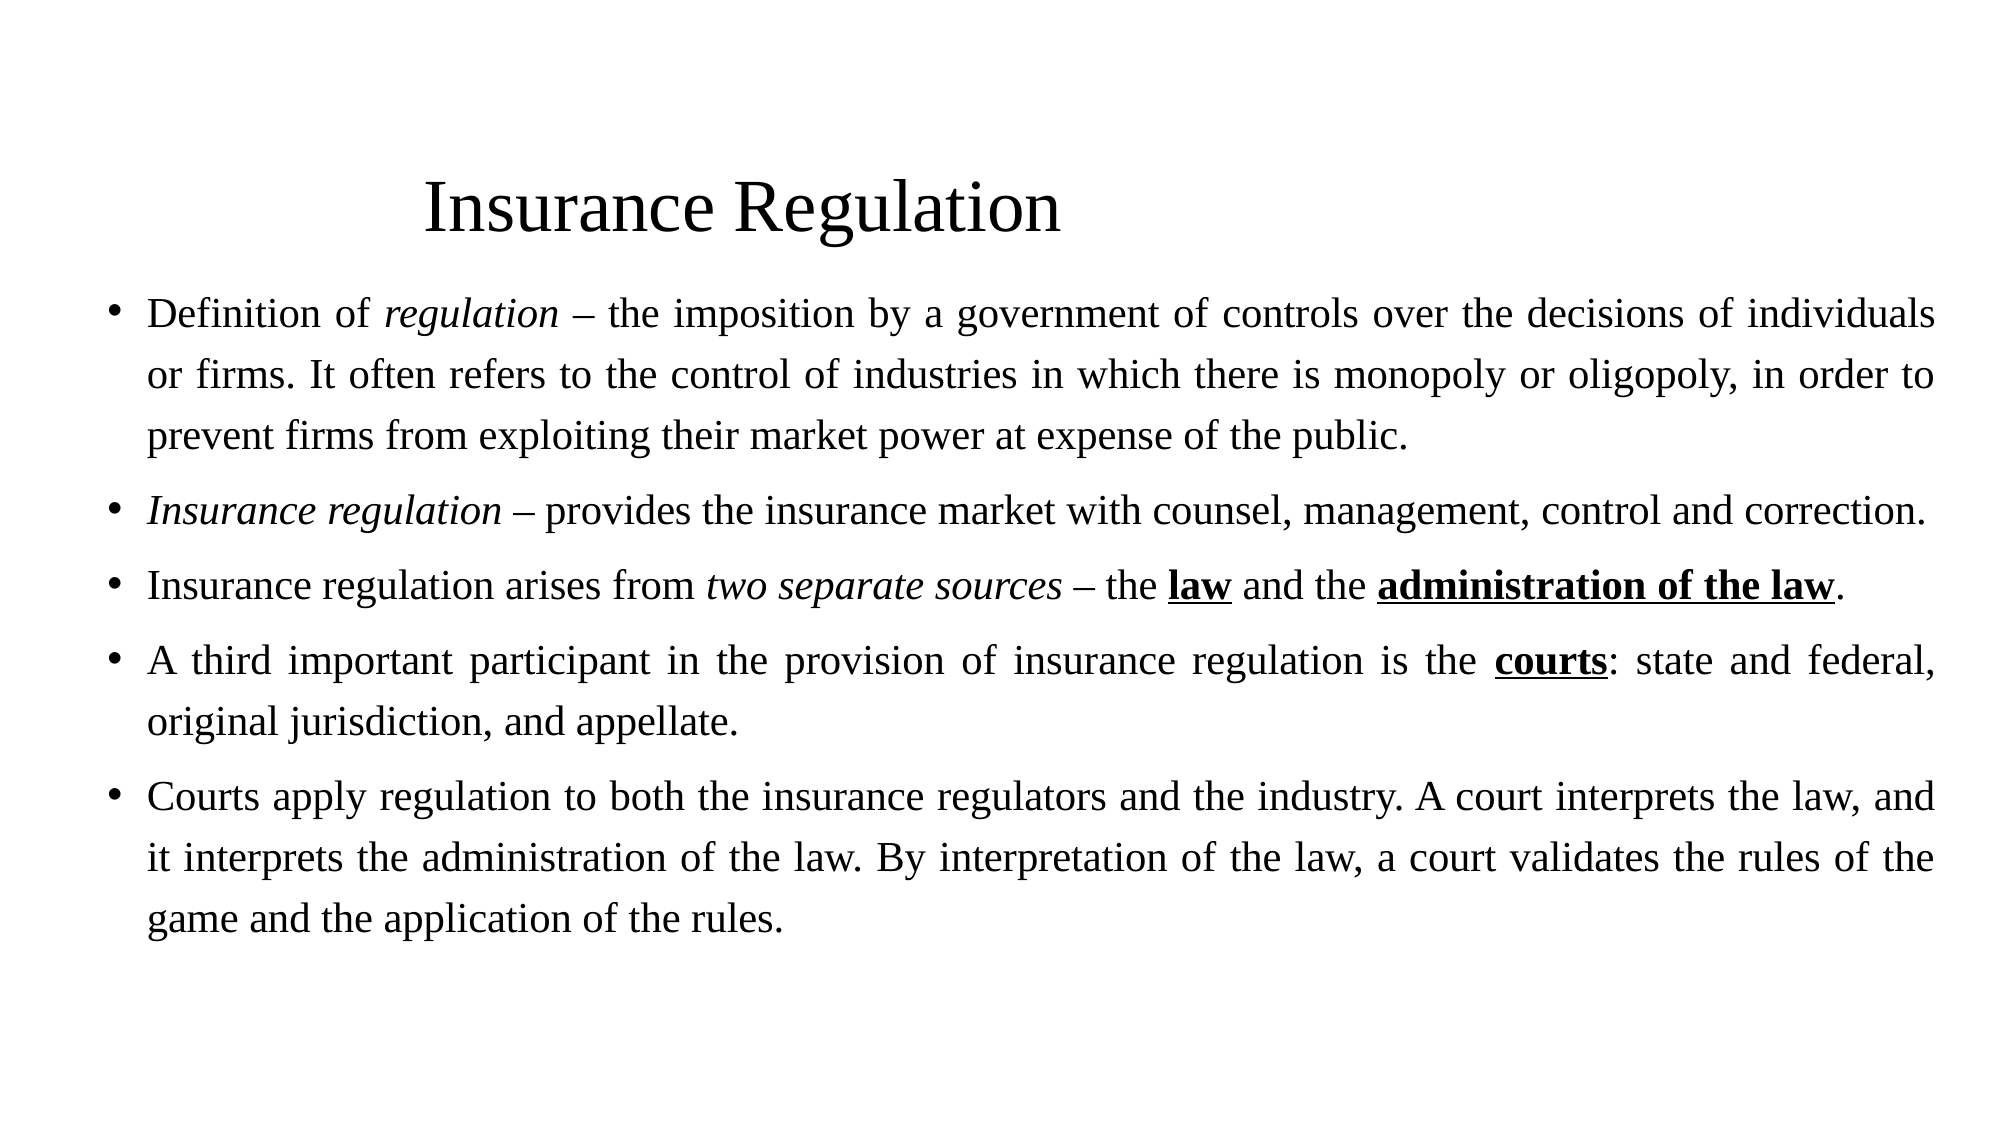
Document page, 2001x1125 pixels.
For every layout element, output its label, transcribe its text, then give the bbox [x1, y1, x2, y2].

title Insurance Regulation [408, 147, 1437, 266]
list Definition of regulation – the imposition by a government of controls over the decisions of individuals or firms. It often refers to the control of industries in which there is monopoly or oligopoly, in order to prevent firms from exploiting their market power at expense of the public. Insurance regulation – provides the insurance market with counsel, management, control and correction. Insurance regulation arises from two separate sources – the law and the administration of the law. A third important participant in the provision of insurance regulation is the courts: state and federal, original jurisdiction, and appellate. Courts apply regulation to both the insurance regulators and the industry. A court interprets the law, and it interprets the administration of the law. By interpretation of the law, a court validates the rules of the game and the application of the rules. [92, 266, 1952, 1020]
